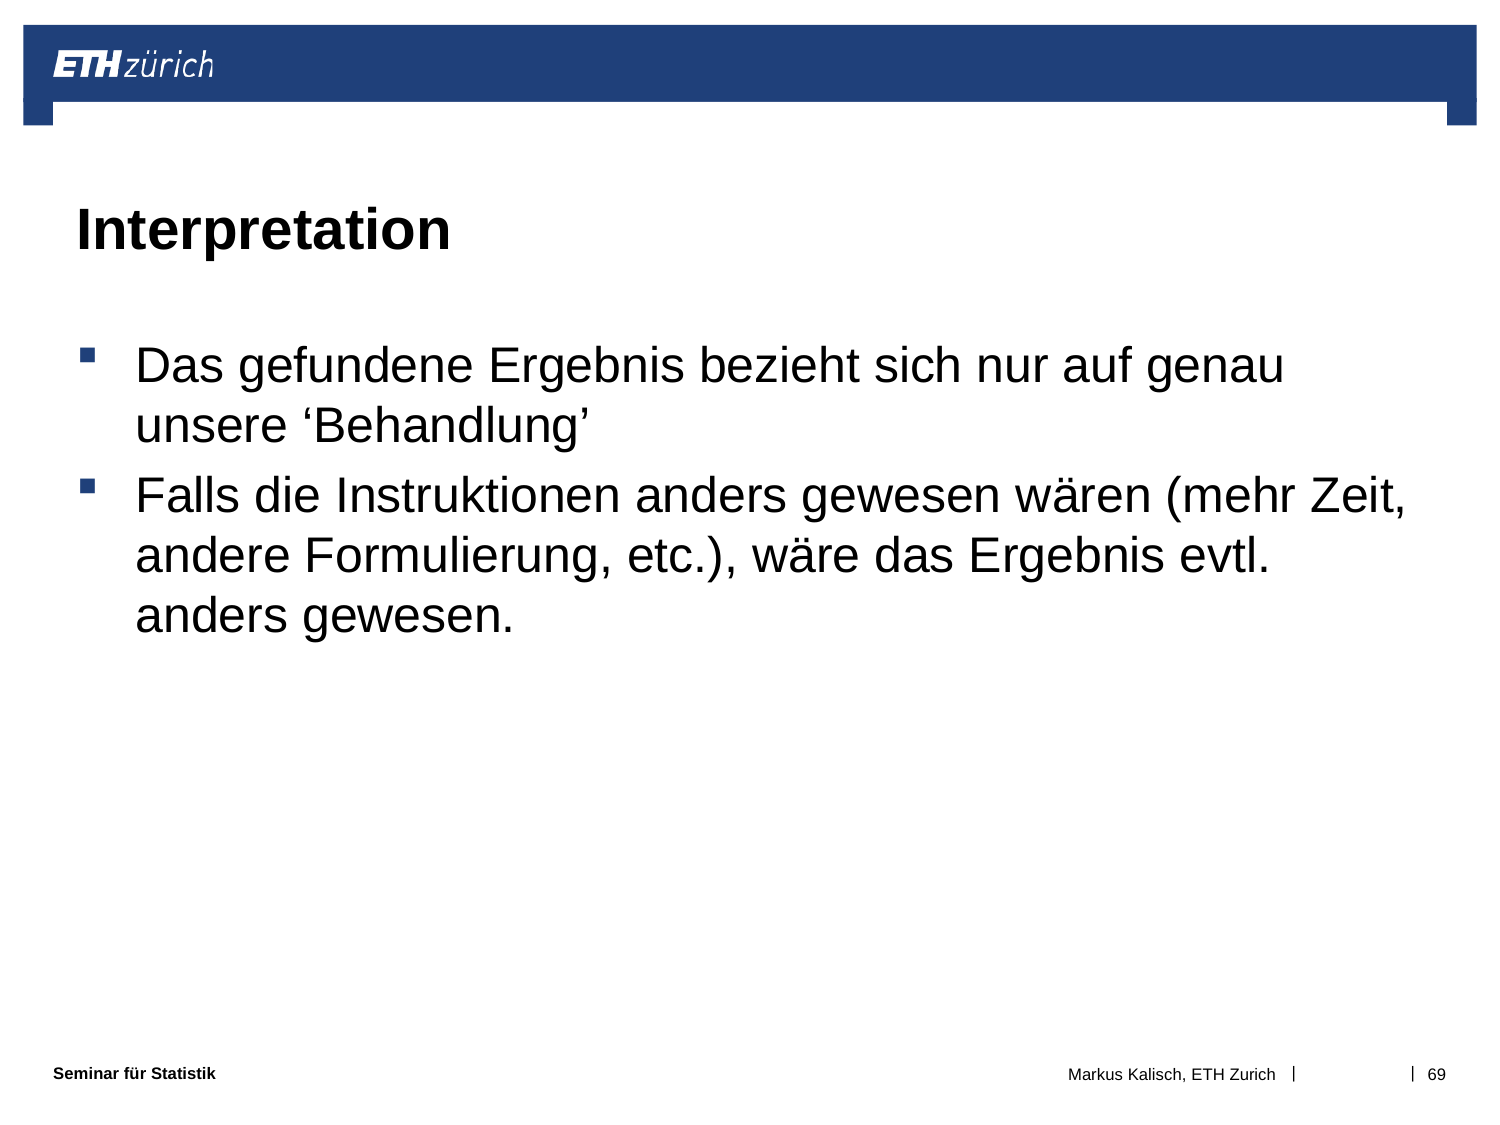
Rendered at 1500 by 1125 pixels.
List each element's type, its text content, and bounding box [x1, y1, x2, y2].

list Das gefundene Ergebnis bezieht sich nur auf genau unsere ‘Behandlung’ Falls die Instruktionen anders gewesen wären (mehr Zeit, andere Formulierung, etc.), wäre das Ergebnis evtl. anders gewesen. [53, 332, 1447, 1023]
slide_number 69 [1415, 1034, 1459, 1112]
footer Markus Kalisch, ETH Zurich [750, 1034, 1277, 1112]
title Interpretation [53, 101, 1447, 262]
